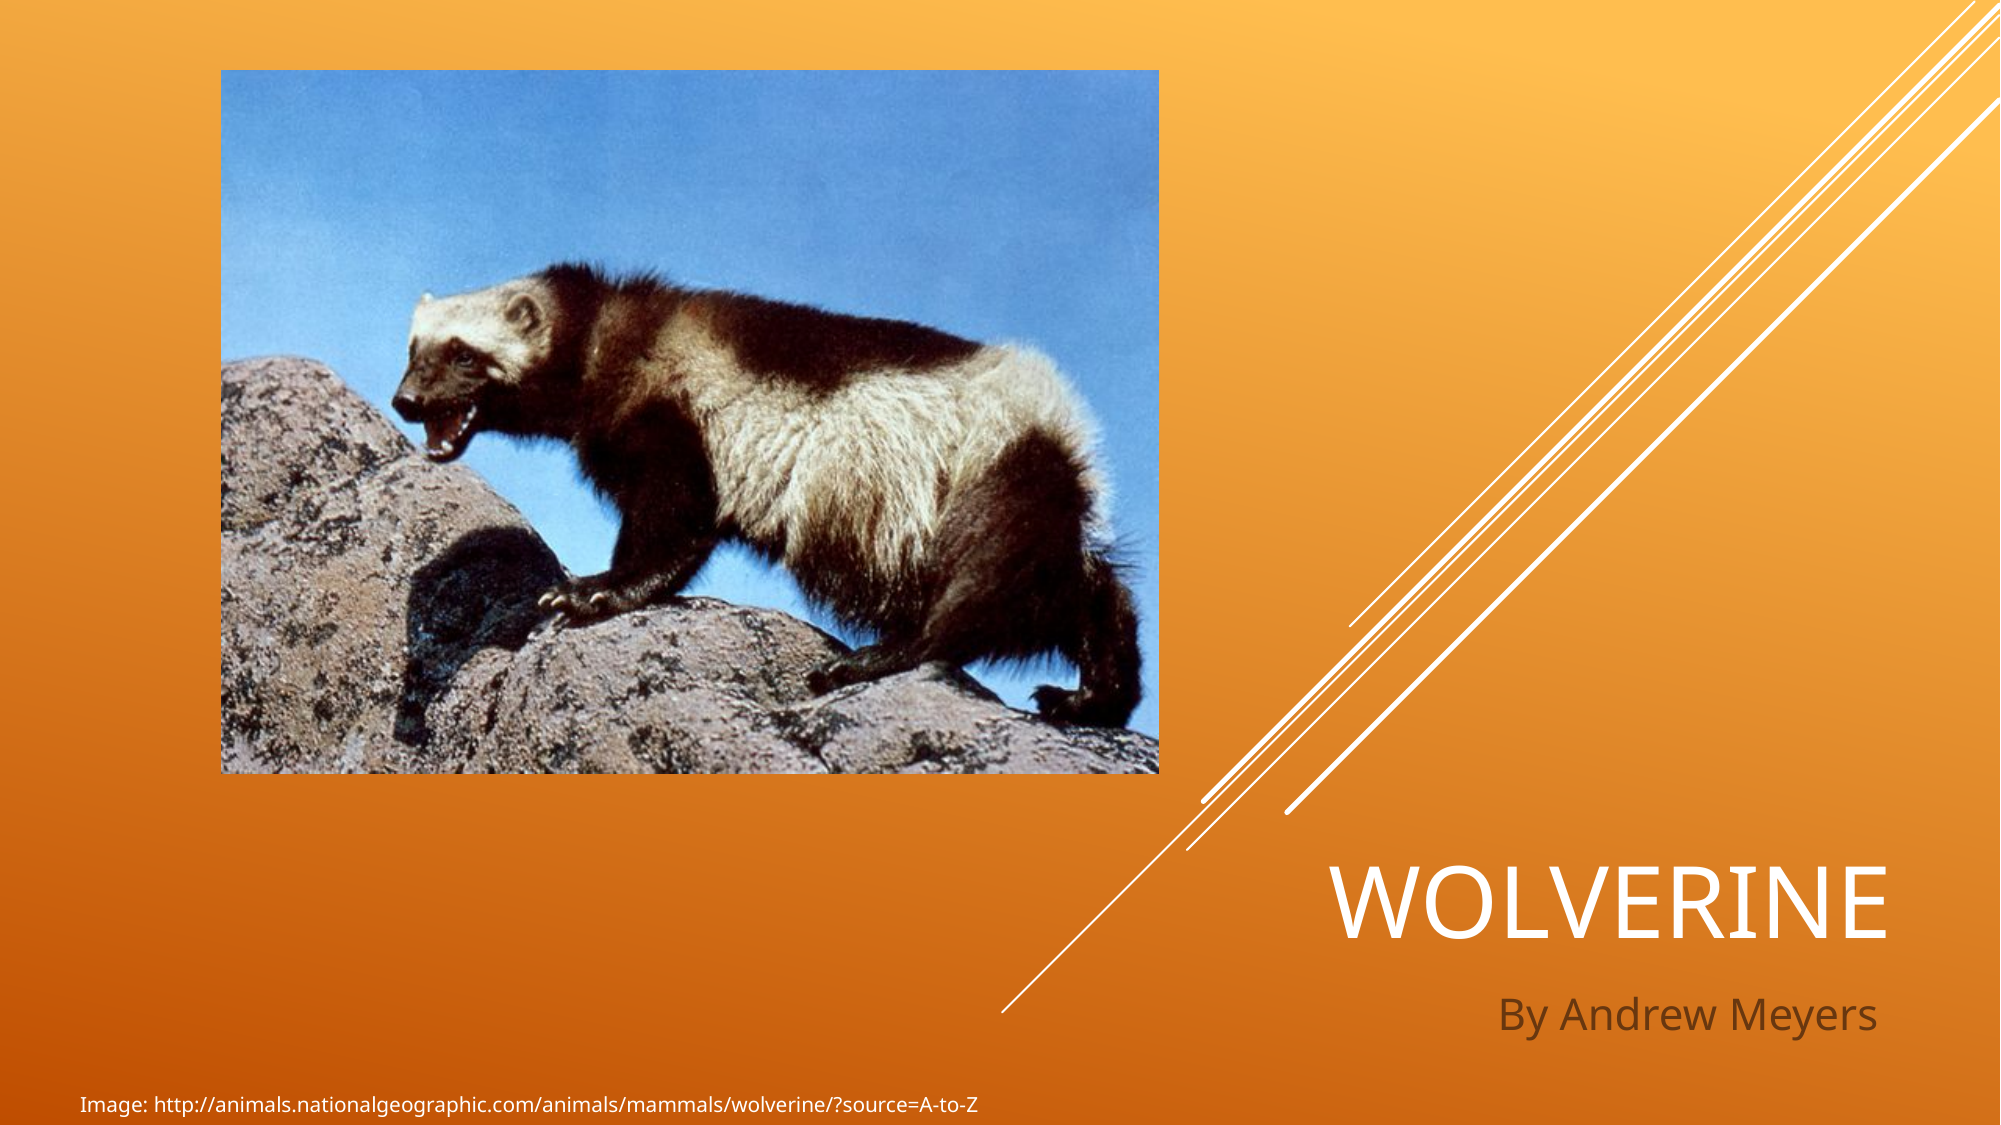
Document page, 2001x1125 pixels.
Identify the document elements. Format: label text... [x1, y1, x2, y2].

title Wolverine [1313, 814, 1957, 966]
subtitle By Andrew Meyers [1482, 979, 1921, 1085]
text_box Image: http://animals.nationalgeographic.com/animals/mammals/wolverine/?source=A-to-Z [65, 1084, 994, 1124]
picture [221, 70, 1160, 775]
